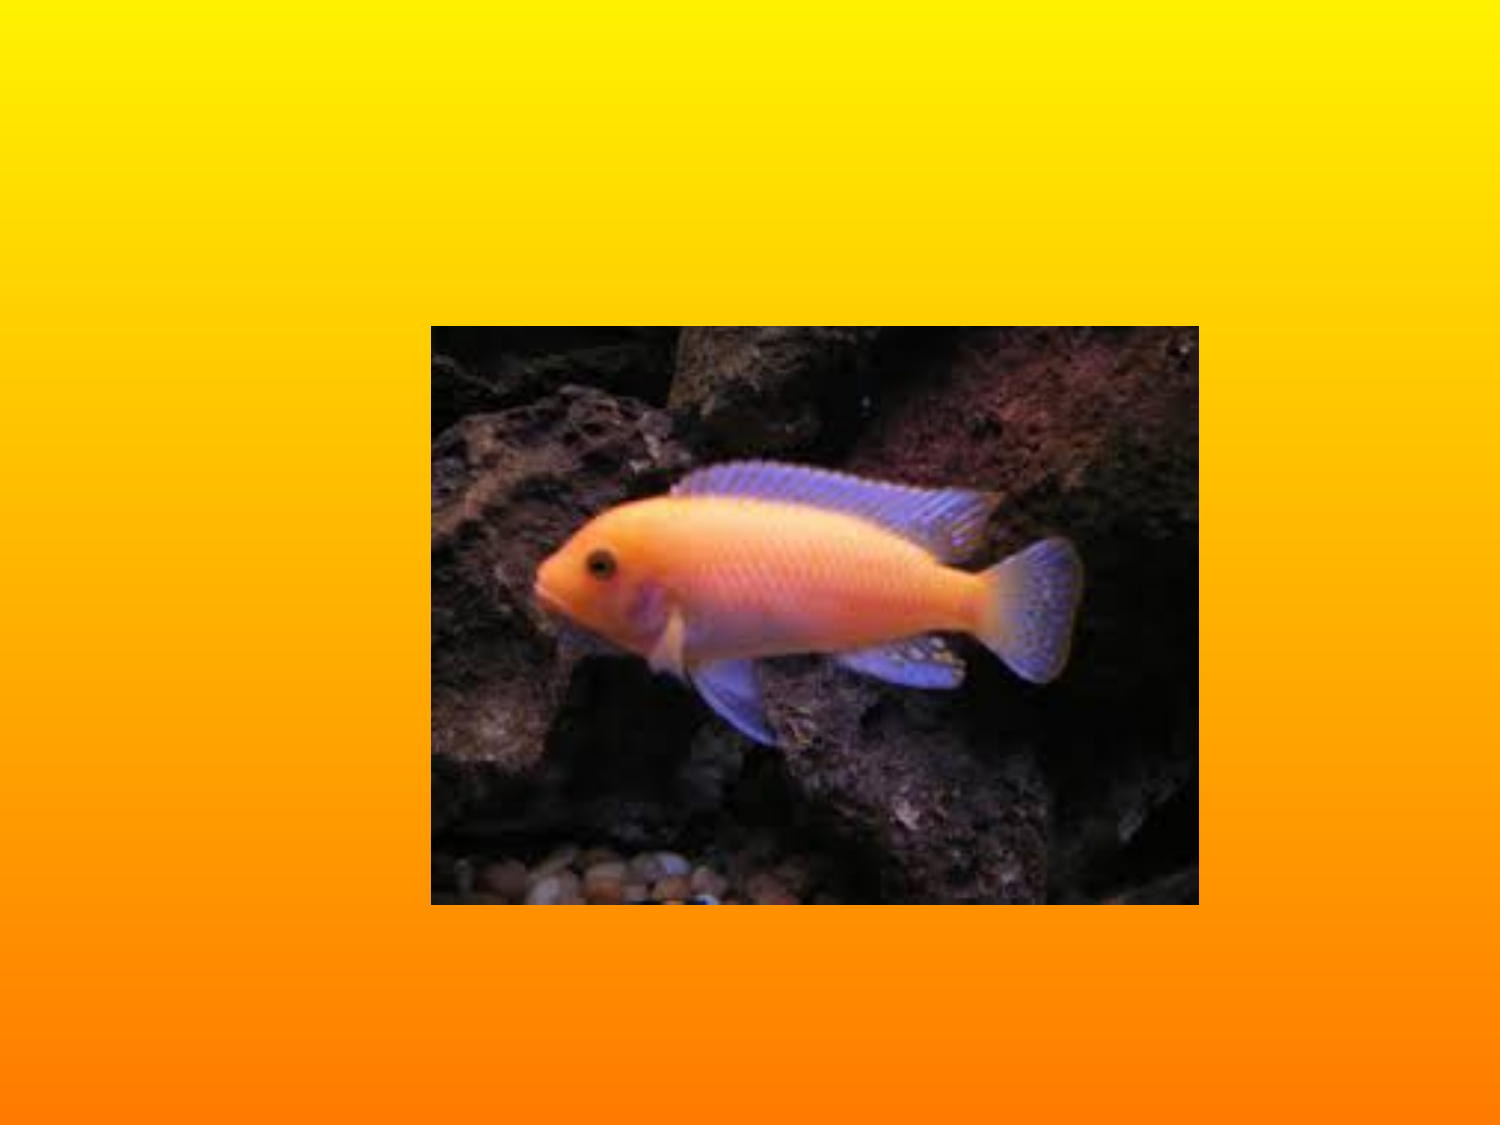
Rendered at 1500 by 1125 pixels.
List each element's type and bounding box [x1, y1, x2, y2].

list [430, 326, 1200, 906]
